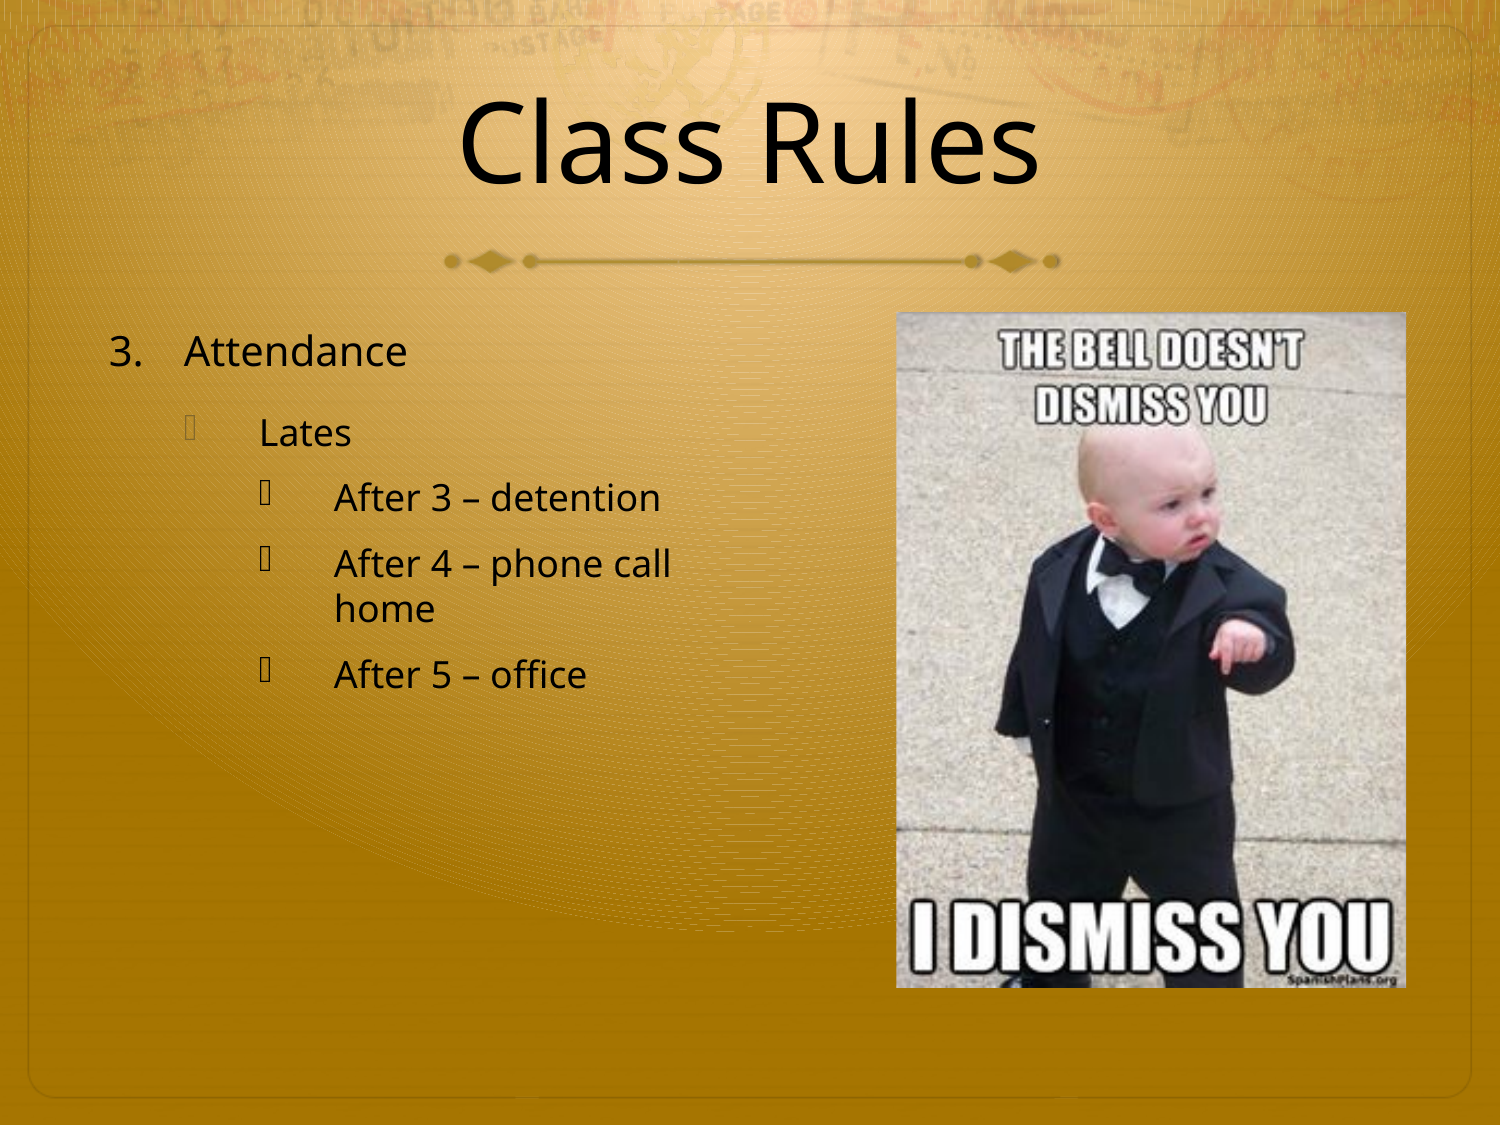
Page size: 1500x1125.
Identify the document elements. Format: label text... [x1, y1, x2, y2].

title Class Rules [93, 45, 1407, 233]
list Attendance Lates After 3 – detention After 4 – phone call home After 5 – office [93, 317, 709, 991]
picture [0, 0, 1500, 1125]
